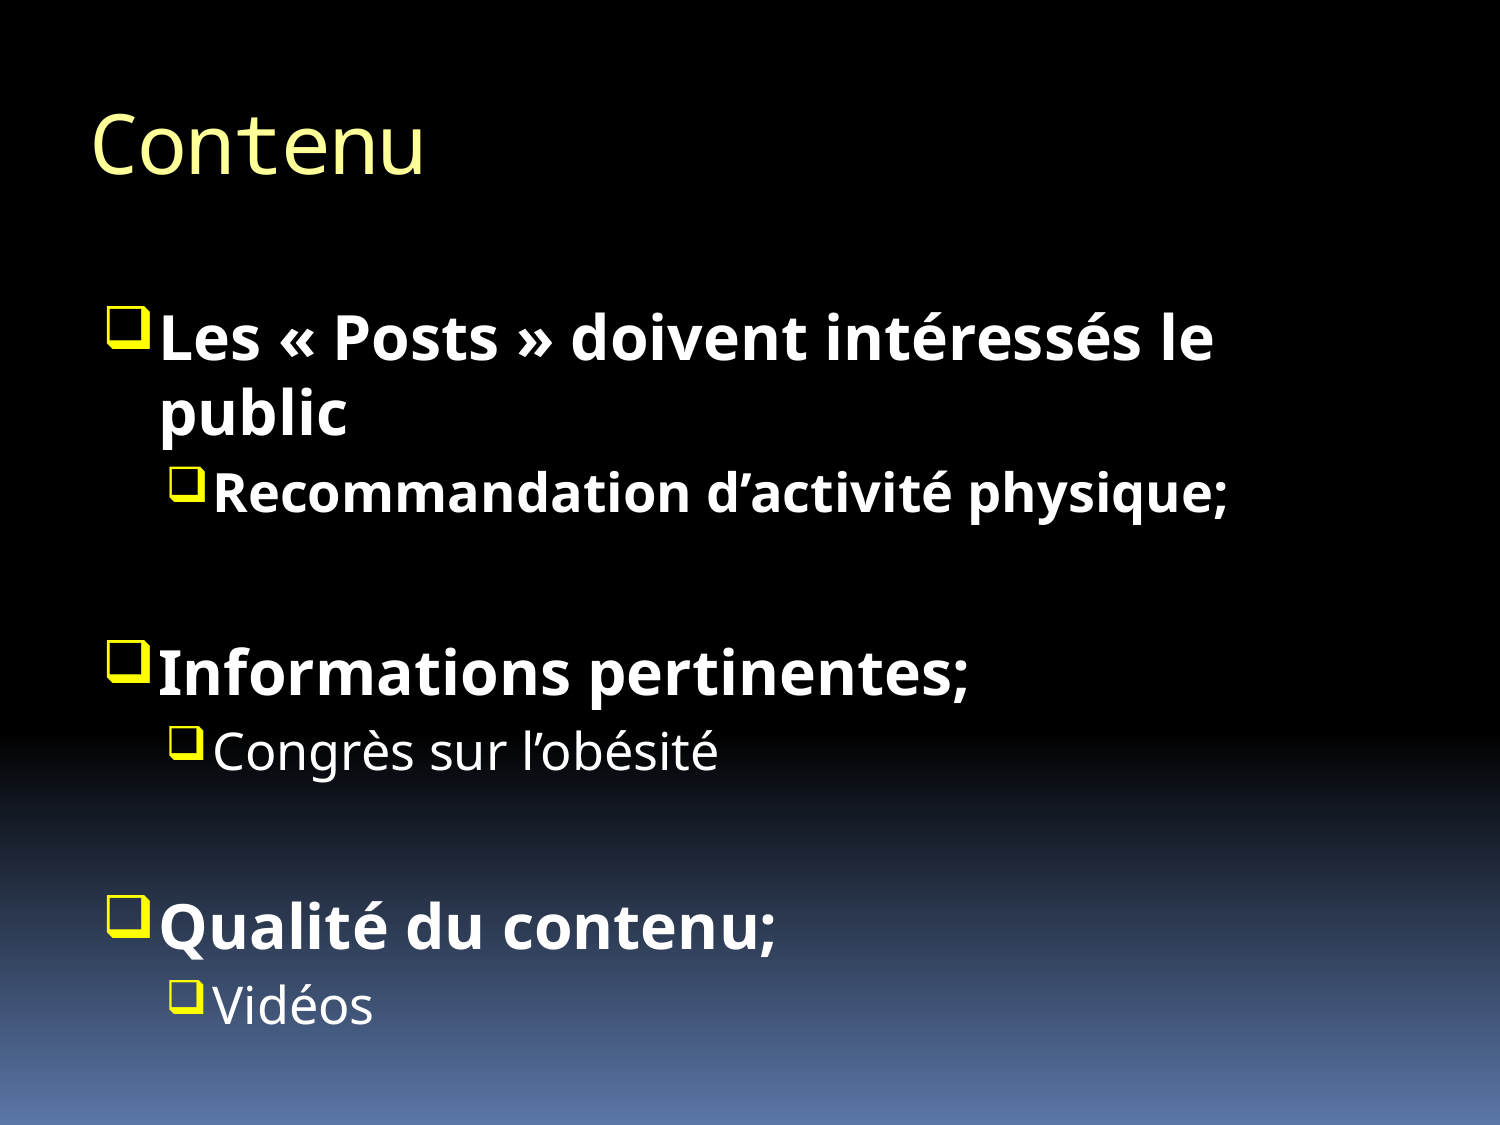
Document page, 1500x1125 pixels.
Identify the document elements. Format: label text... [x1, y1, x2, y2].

list Les « Posts » doivent intéressés le public Recommandation d’activité physique; Informations pertinentes; Congrès sur l’obésité Qualité du contenu; Vidéos [76, 290, 1418, 1033]
title Contenu [75, 83, 1425, 234]
